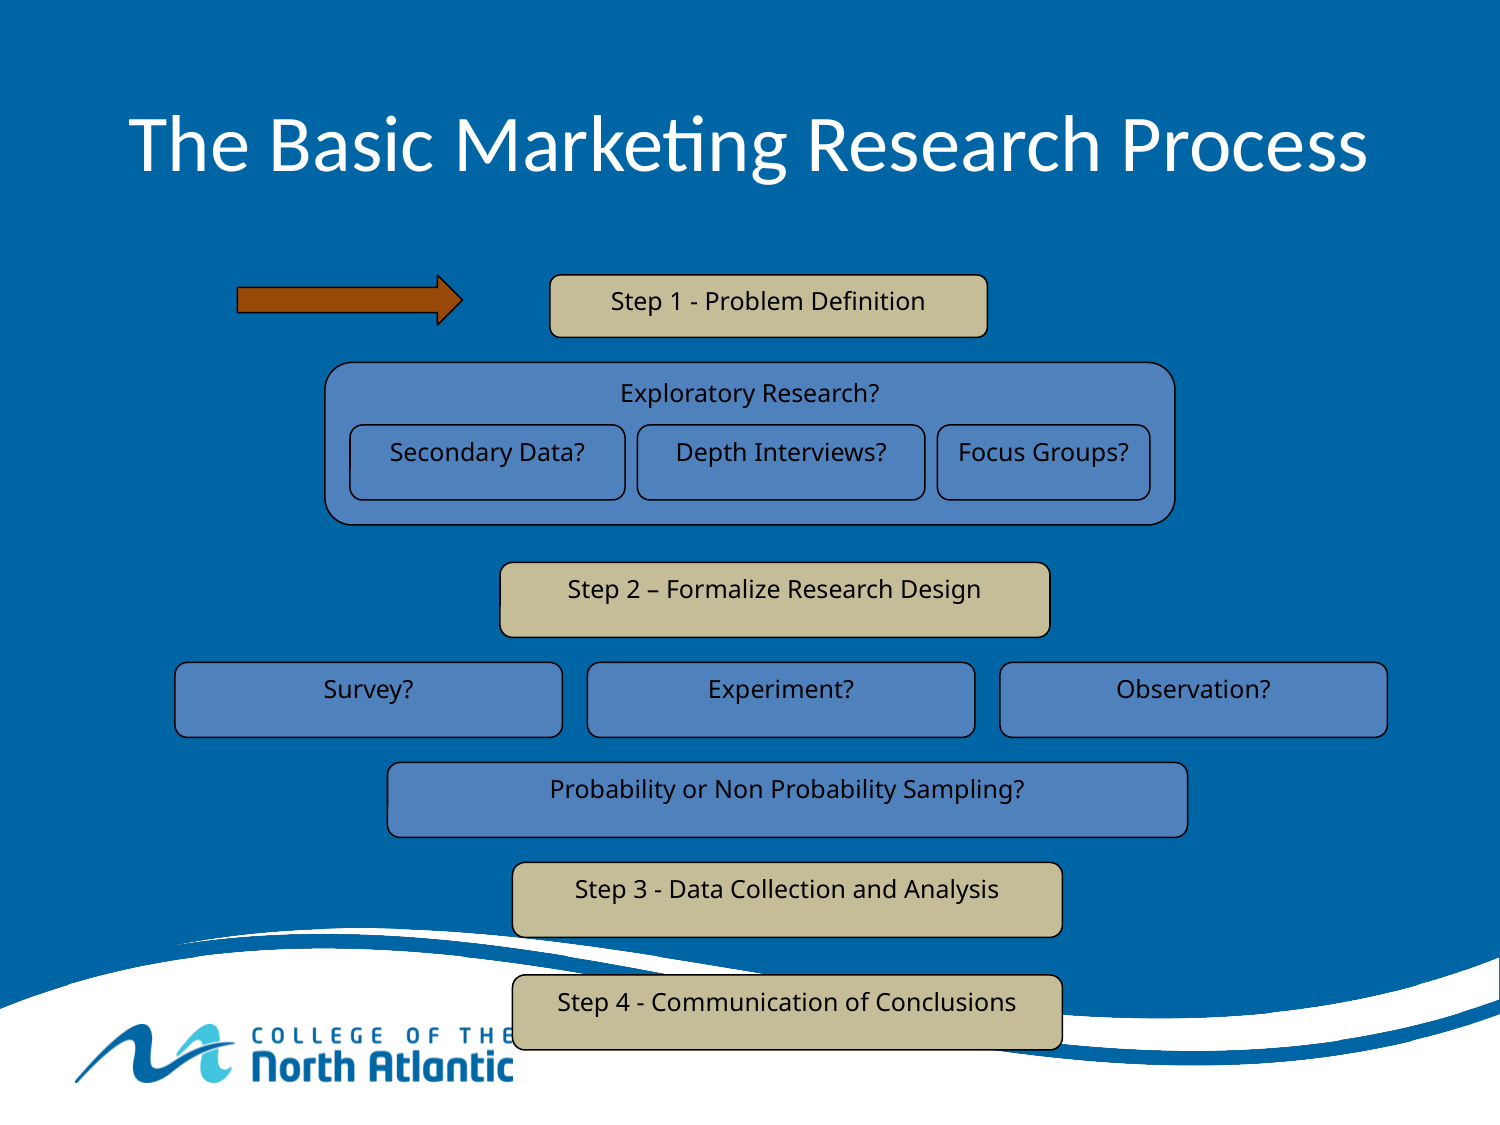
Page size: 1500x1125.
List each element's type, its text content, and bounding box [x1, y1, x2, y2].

text_box [237, 275, 463, 326]
text_box Survey? [174, 662, 563, 738]
title The Basic Marketing Research Process [75, 45, 1425, 233]
text_box Step 3 - Data Collection and Analysis [512, 862, 1063, 938]
picture [0, 928, 1500, 1125]
text_box Step 2 – Formalize Research Design [499, 562, 1051, 638]
text_box Focus Groups? [937, 424, 1150, 500]
text_box Observation? [999, 662, 1388, 738]
text_box Secondary Data? [349, 424, 626, 500]
text_box Exploratory Research? [324, 362, 1175, 525]
text_box Depth Interviews? [637, 424, 925, 500]
text_box Step 4 - Communication of Conclusions [512, 974, 1063, 1050]
text_box Experiment? [587, 662, 975, 738]
text_box Probability or Non Probability Sampling? [387, 762, 1188, 838]
text_box Step 1 - Problem Definition [549, 274, 988, 338]
